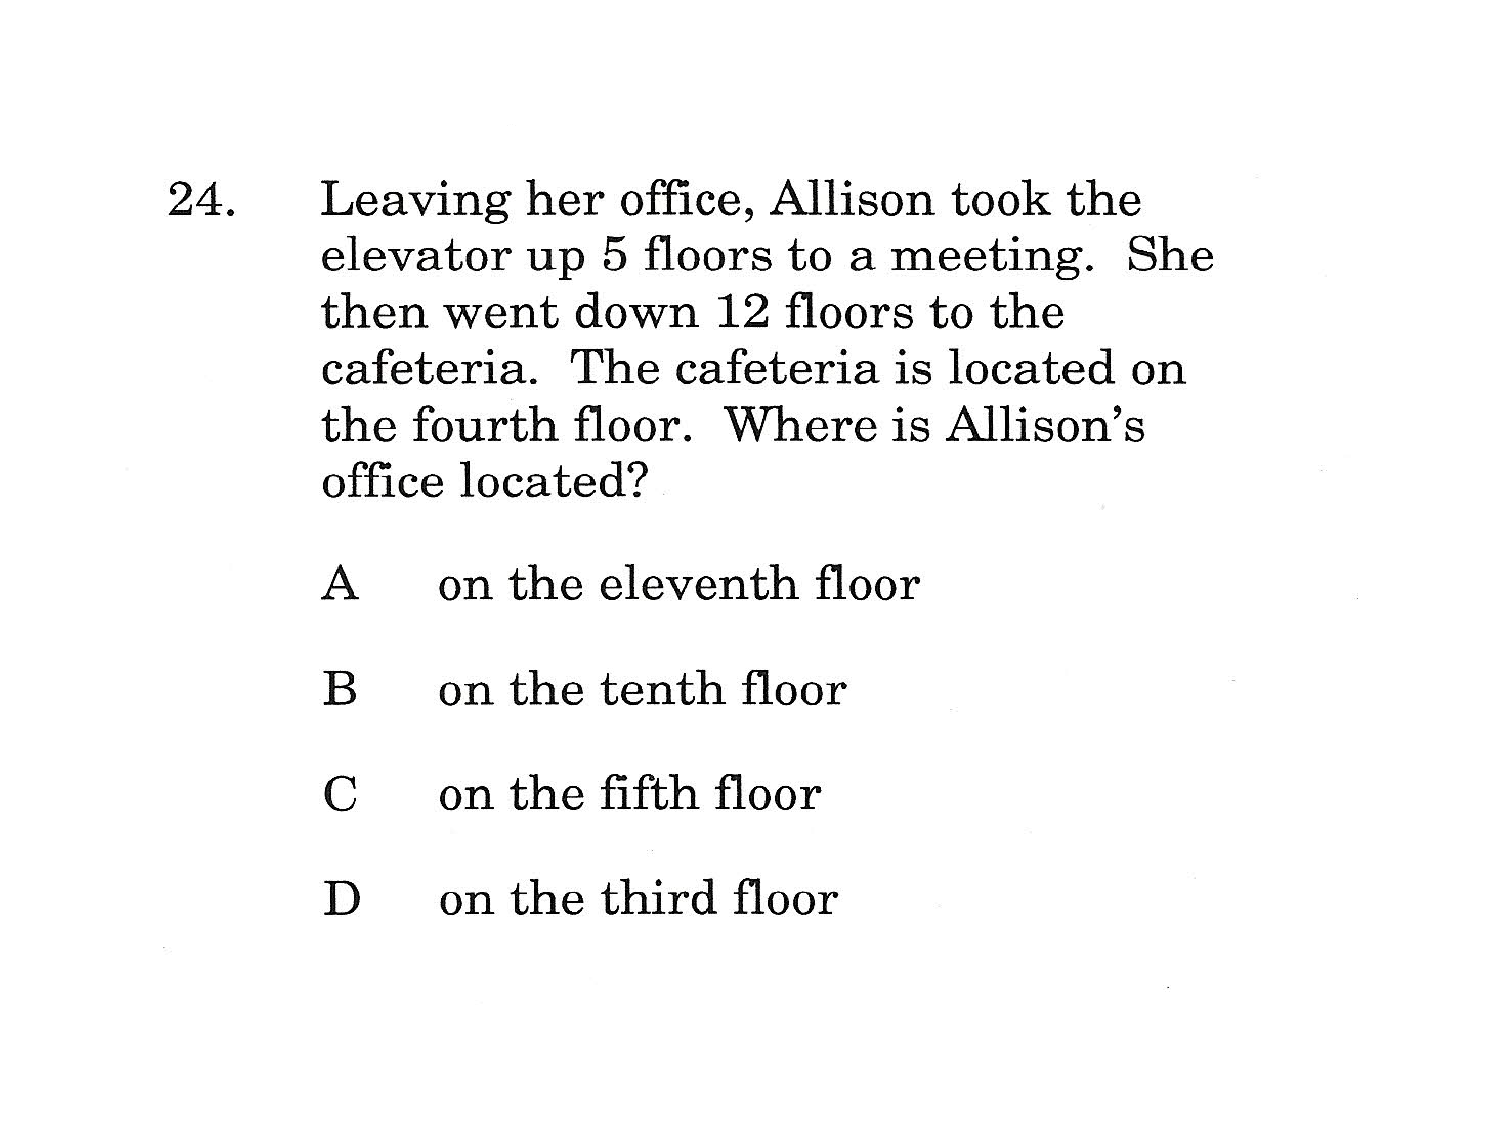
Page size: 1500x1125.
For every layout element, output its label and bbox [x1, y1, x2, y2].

list [124, 124, 1363, 1006]
